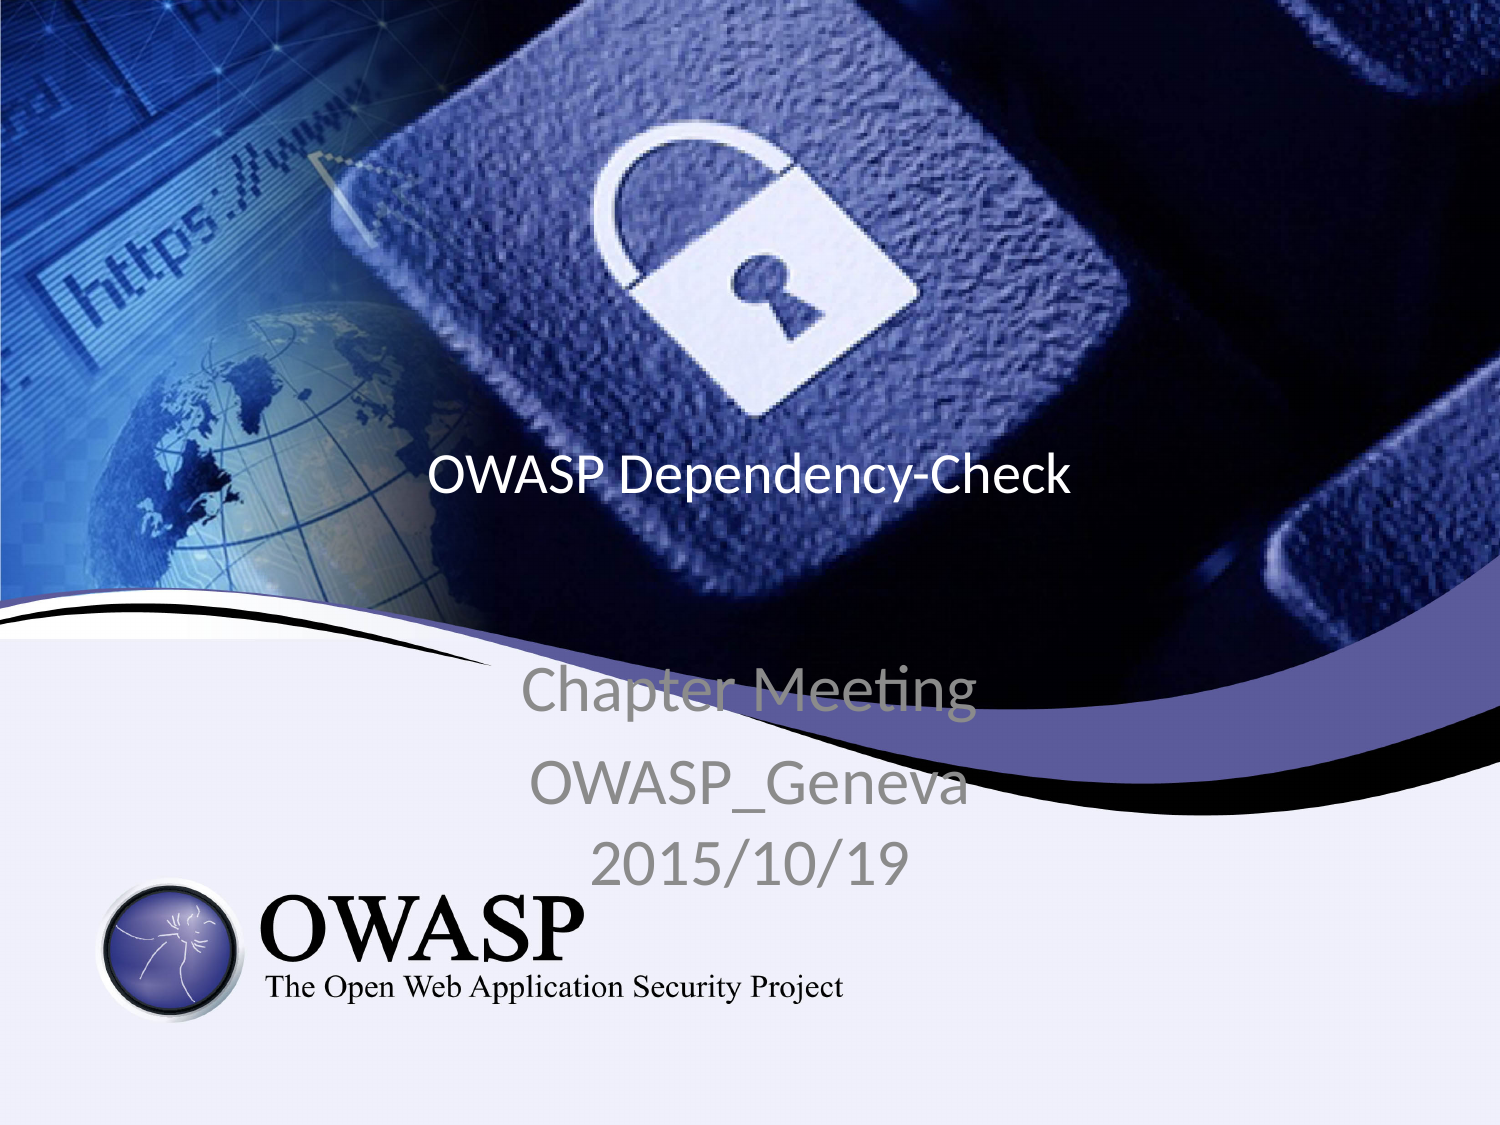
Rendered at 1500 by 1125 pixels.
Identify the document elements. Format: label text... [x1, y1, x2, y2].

title OWASP Dependency-Check [112, 349, 1388, 591]
subtitle Chapter Meeting OWASP_Geneva 2015/10/19 [225, 637, 1275, 925]
picture [0, 0, 1500, 1125]
